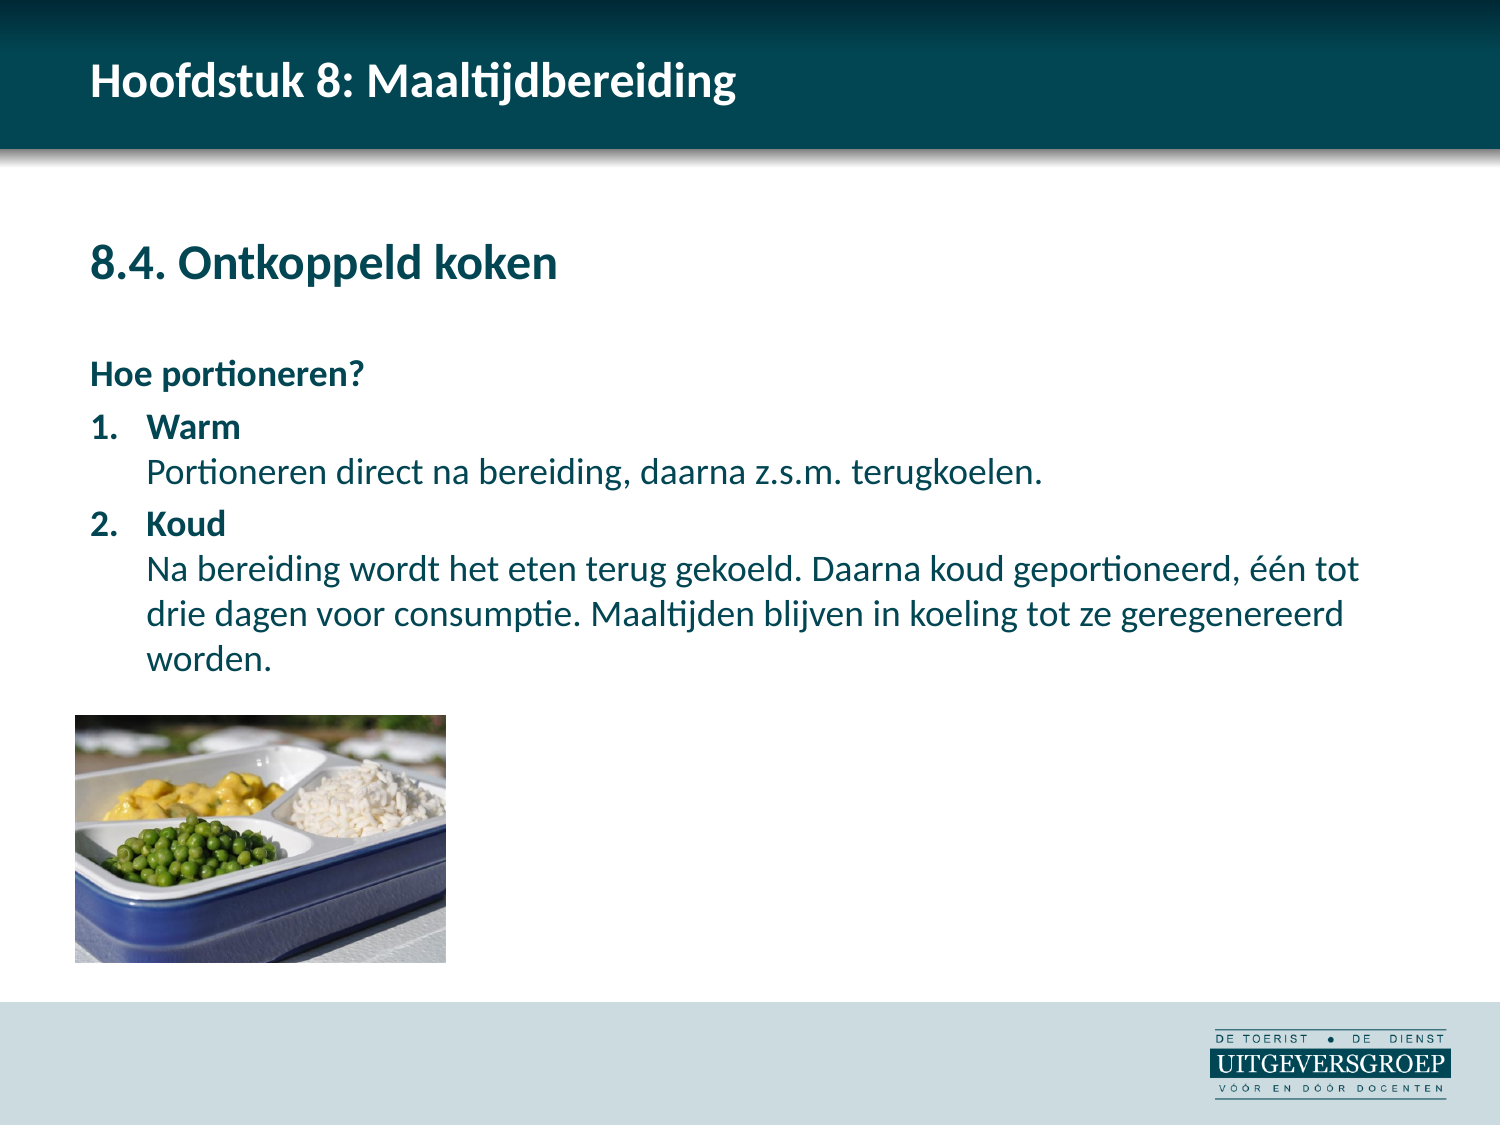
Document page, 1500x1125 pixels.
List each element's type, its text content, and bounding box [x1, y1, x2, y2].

picture [1210, 1021, 1451, 1106]
title Hoofdstuk 8: Maaltijdbereiding [75, 0, 1425, 172]
list 8.4. Ontkoppeld koken Hoe portioneren? Warm Portioneren direct na bereiding, daarna z.s.m. terugkoelen. Koud Na bereiding wordt het eten terug gekoeld. Daarna koud geportioneerd, één tot drie dagen voor consumptie. Maaltijden blijven in koeling tot ze geregenereerd worden. [75, 221, 1425, 965]
picture [74, 715, 446, 963]
